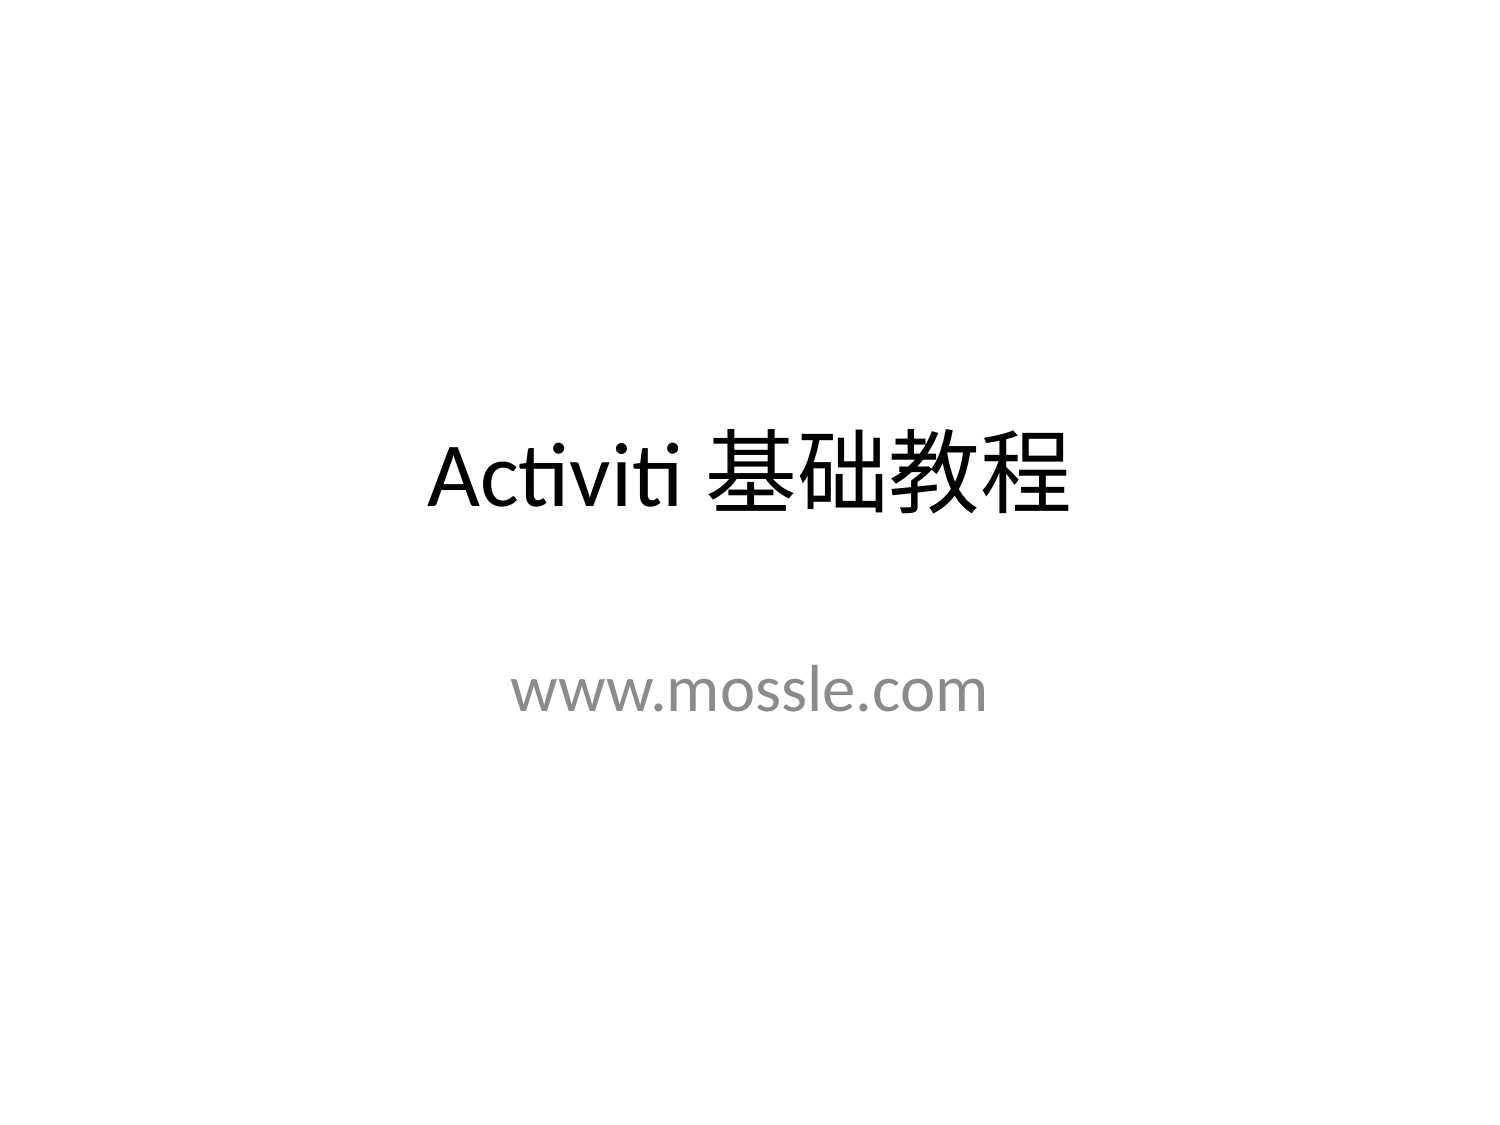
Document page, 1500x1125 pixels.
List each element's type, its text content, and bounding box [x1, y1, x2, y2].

title Activiti基础教程 [112, 349, 1388, 591]
subtitle www.mossle.com [225, 637, 1275, 925]
